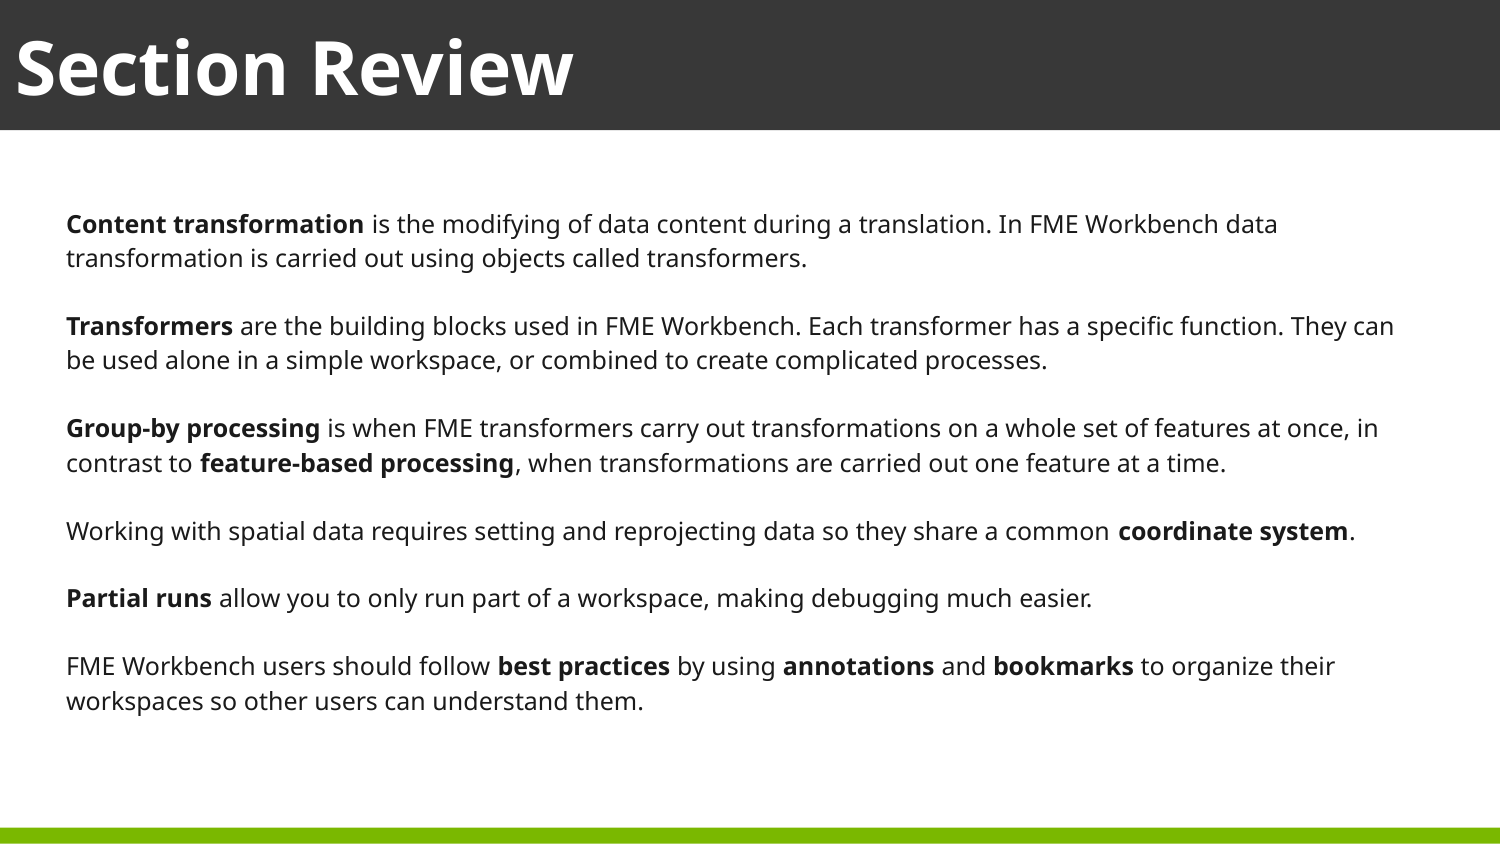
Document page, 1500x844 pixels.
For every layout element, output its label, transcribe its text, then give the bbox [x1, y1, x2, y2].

text_box Section Review [0, 0, 1500, 131]
list Content transformation is the modifying of data content during a translation. In FME Workbench data transformation is carried out using objects called transformers. Transformers are the building blocks used in FME Workbench. Each transformer has a specific function. They can be used alone in a simple workspace, or combined to create complicated processes. Group-by processing is when FME transformers carry out transformations on a whole set of features at once, in contrast to feature-based processing, when transformations are carried out one feature at a time. Working with spatial data requires setting and reprojecting data so they share a common coordinate system. Partial runs allow you to only run part of a workspace, making debugging much easier. FME Workbench users should follow best practices by using annotations and bookmarks to organize their workspaces so other users can understand them. [51, 189, 1426, 761]
